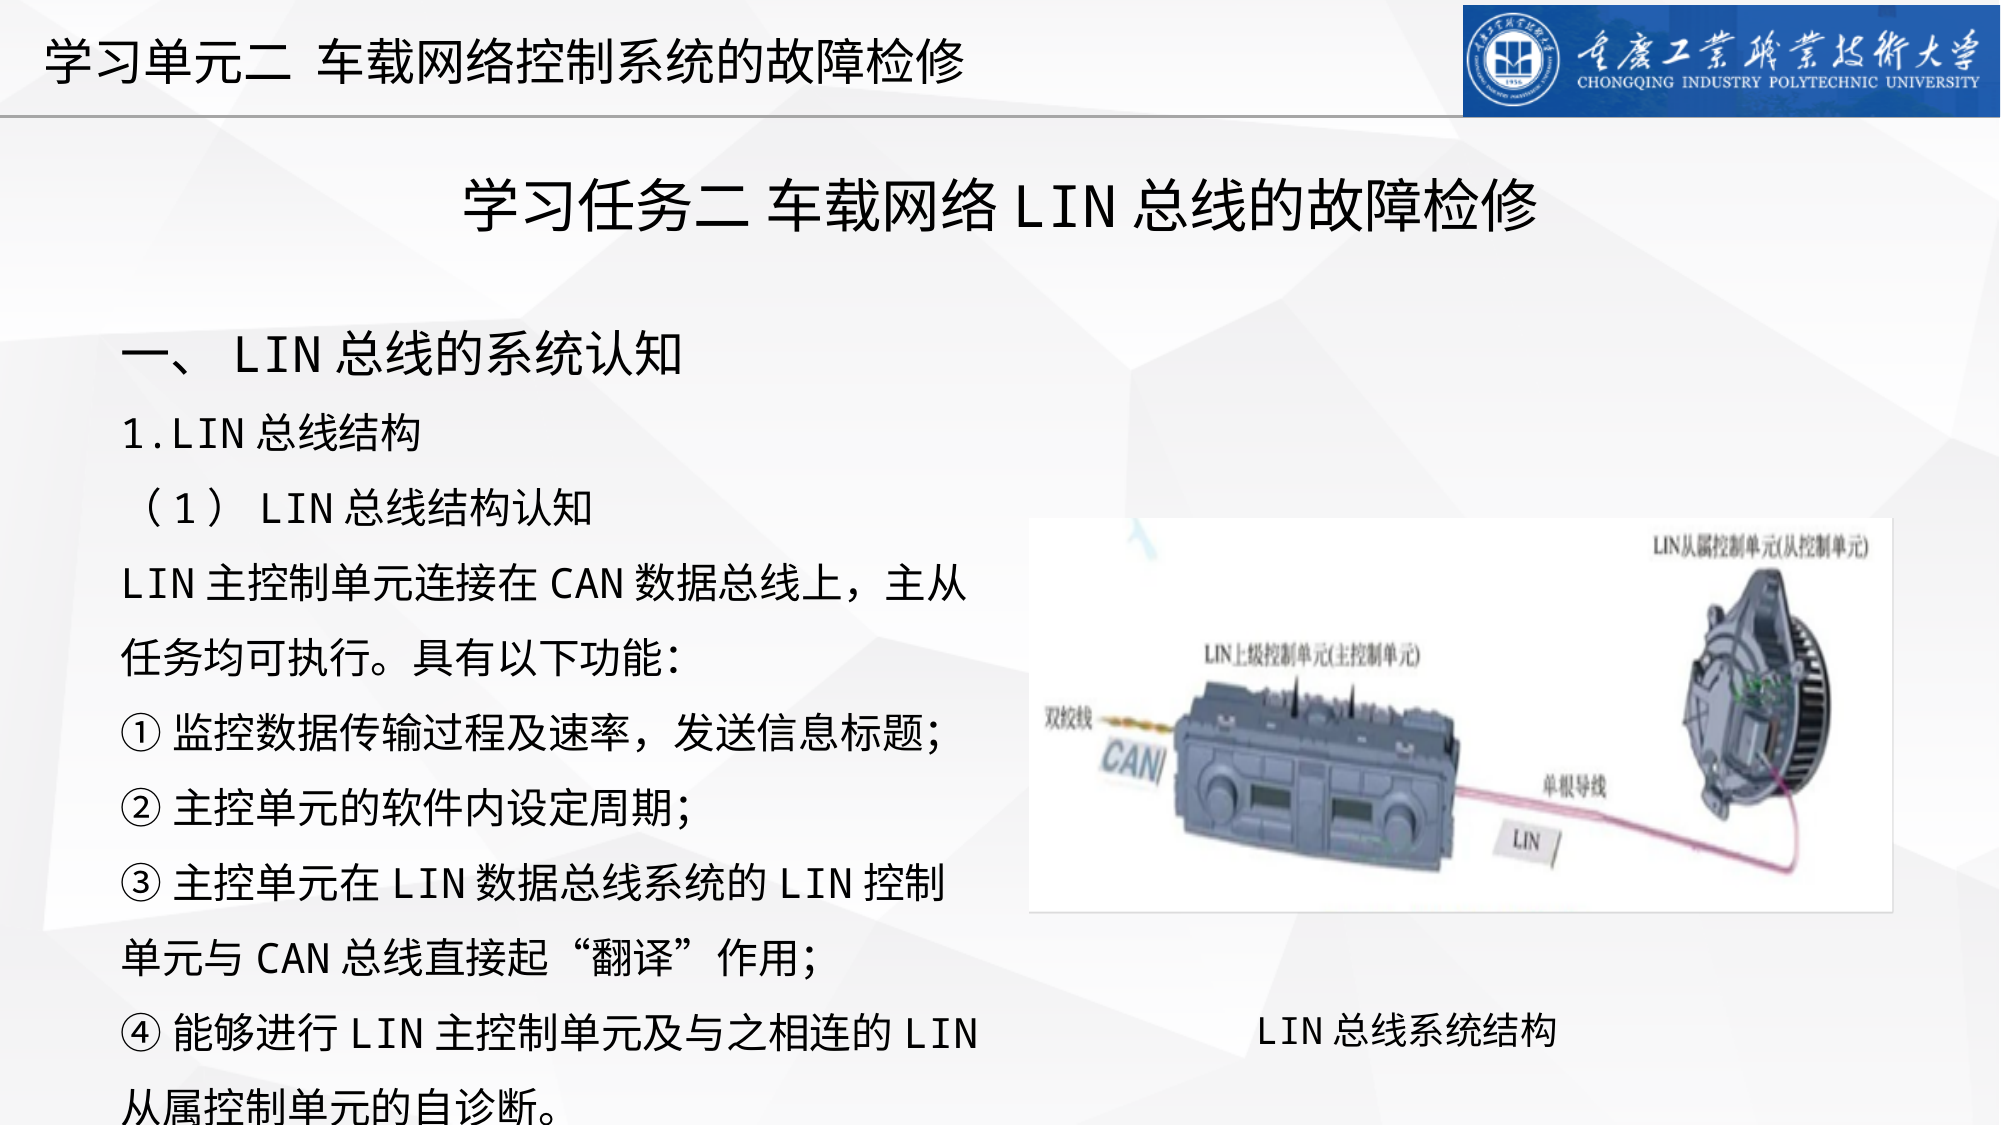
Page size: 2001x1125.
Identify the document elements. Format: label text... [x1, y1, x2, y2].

text_box LIN总线系统结构 [1241, 1000, 1660, 1060]
text_box 一、LIN总线的系统认知 1.LIN总线结构 （1）LIN总线结构认知 LIN主控制单元连接在CAN数据总线上，主从任务均可执行。具有以下功能： ①监控数据传输过程及速率，发送信息标题； ②主控单元的软件内设定周期； ③主控单元在LIN数据总线系统的LIN控制单元与CAN总线直接起“翻译”作用； ④能够进行LIN主控制单元及与之相连的LIN从属控制单元的自诊断。 [105, 284, 1000, 1125]
text_box 学习任务二 车载网络LIN总线的故障检修 [433, 161, 1567, 247]
picture [0, 118, 1999, 1125]
picture [0, 0, 2001, 117]
